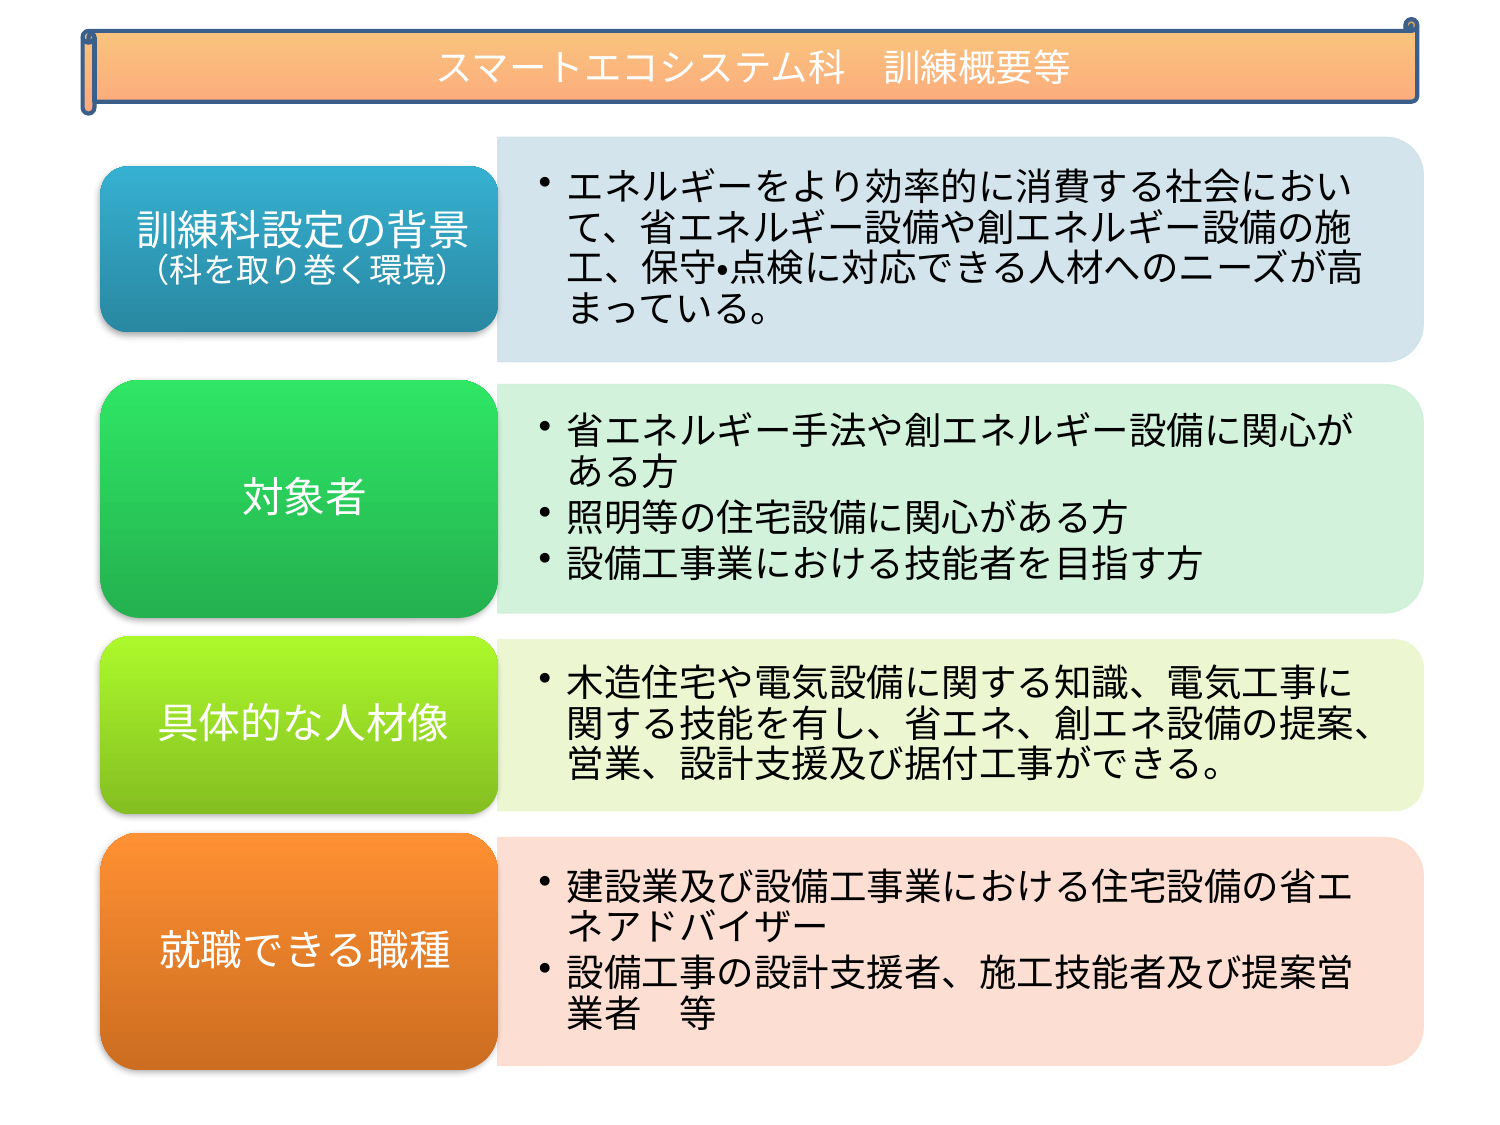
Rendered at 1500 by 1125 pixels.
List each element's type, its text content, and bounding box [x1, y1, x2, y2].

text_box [100, 136, 1424, 1071]
text_box スマートエコシステム科 訓練概要等 [80, 17, 1420, 116]
